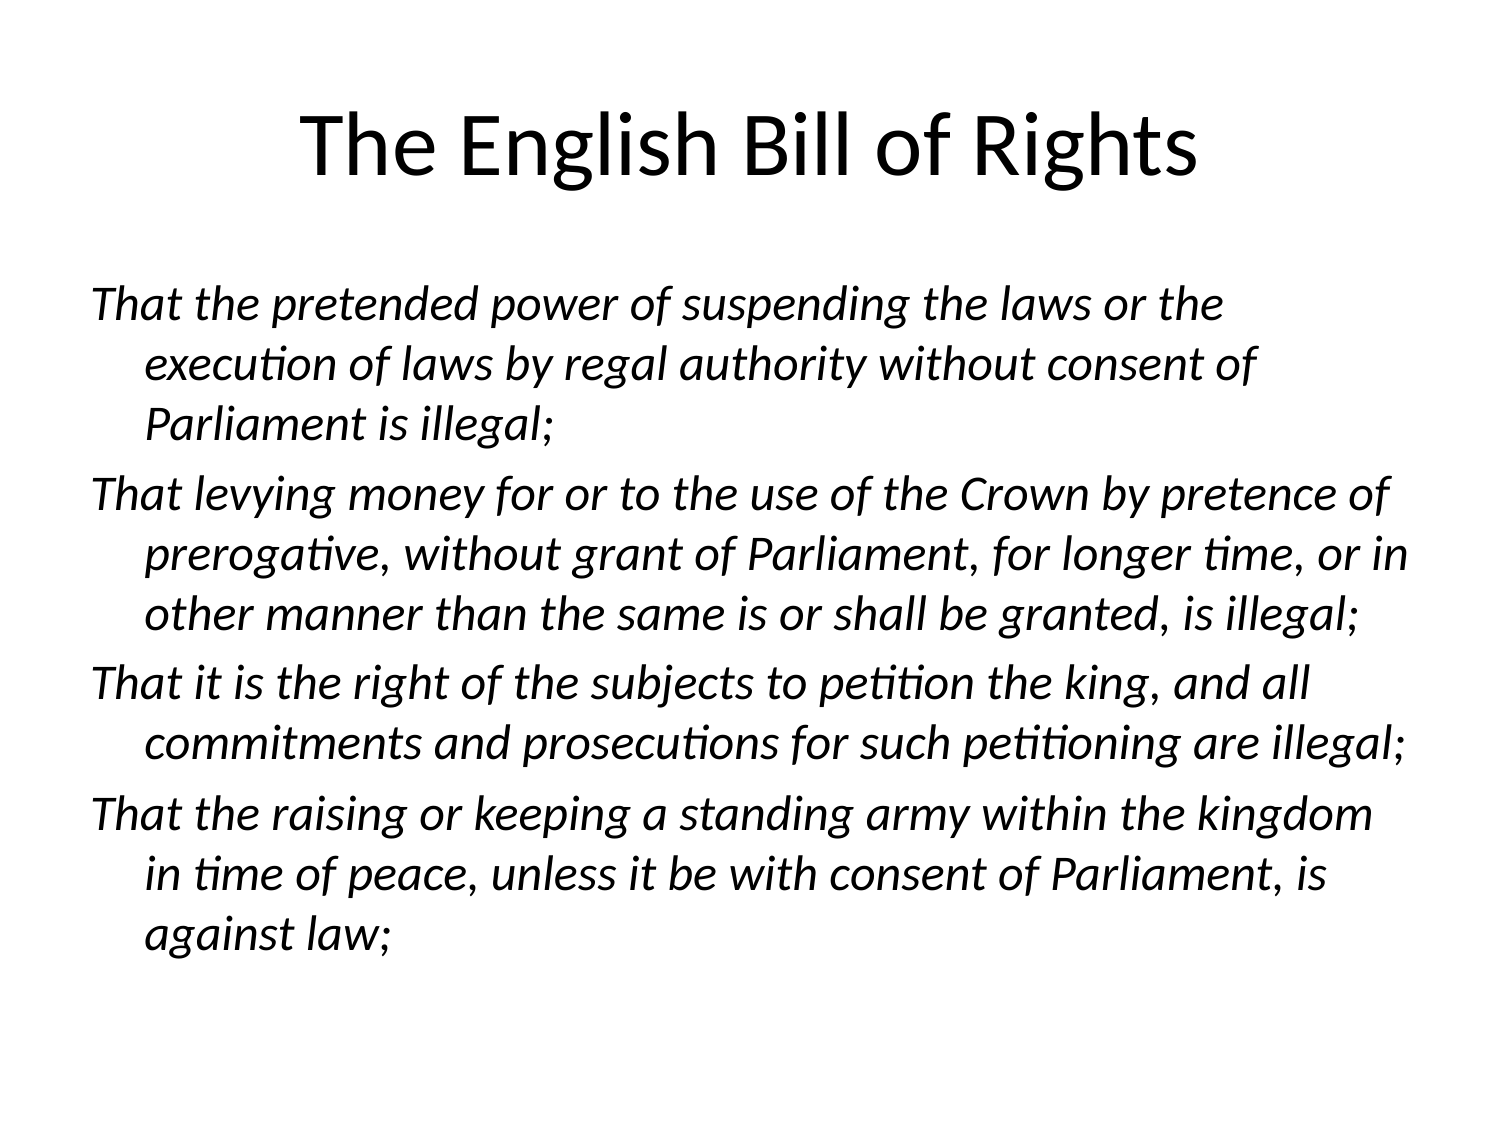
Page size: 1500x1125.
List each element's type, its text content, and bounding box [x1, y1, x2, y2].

title The English Bill of Rights [74, 44, 1426, 233]
list That the pretended power of suspending the laws or the execution of laws by regal authority without consent of Parliament is illegal; That levying money for or to the use of the Crown by pretence of prerogative, without grant of Parliament, for longer time, or in other manner than the same is or shall be granted, is illegal; That it is the right of the subjects to petition the king, and all commitments and prosecutions for such petitioning are illegal; That the raising or keeping a standing army within the kingdom in time of peace, unless it be with consent of Parliament, is against law; [74, 262, 1426, 1006]
